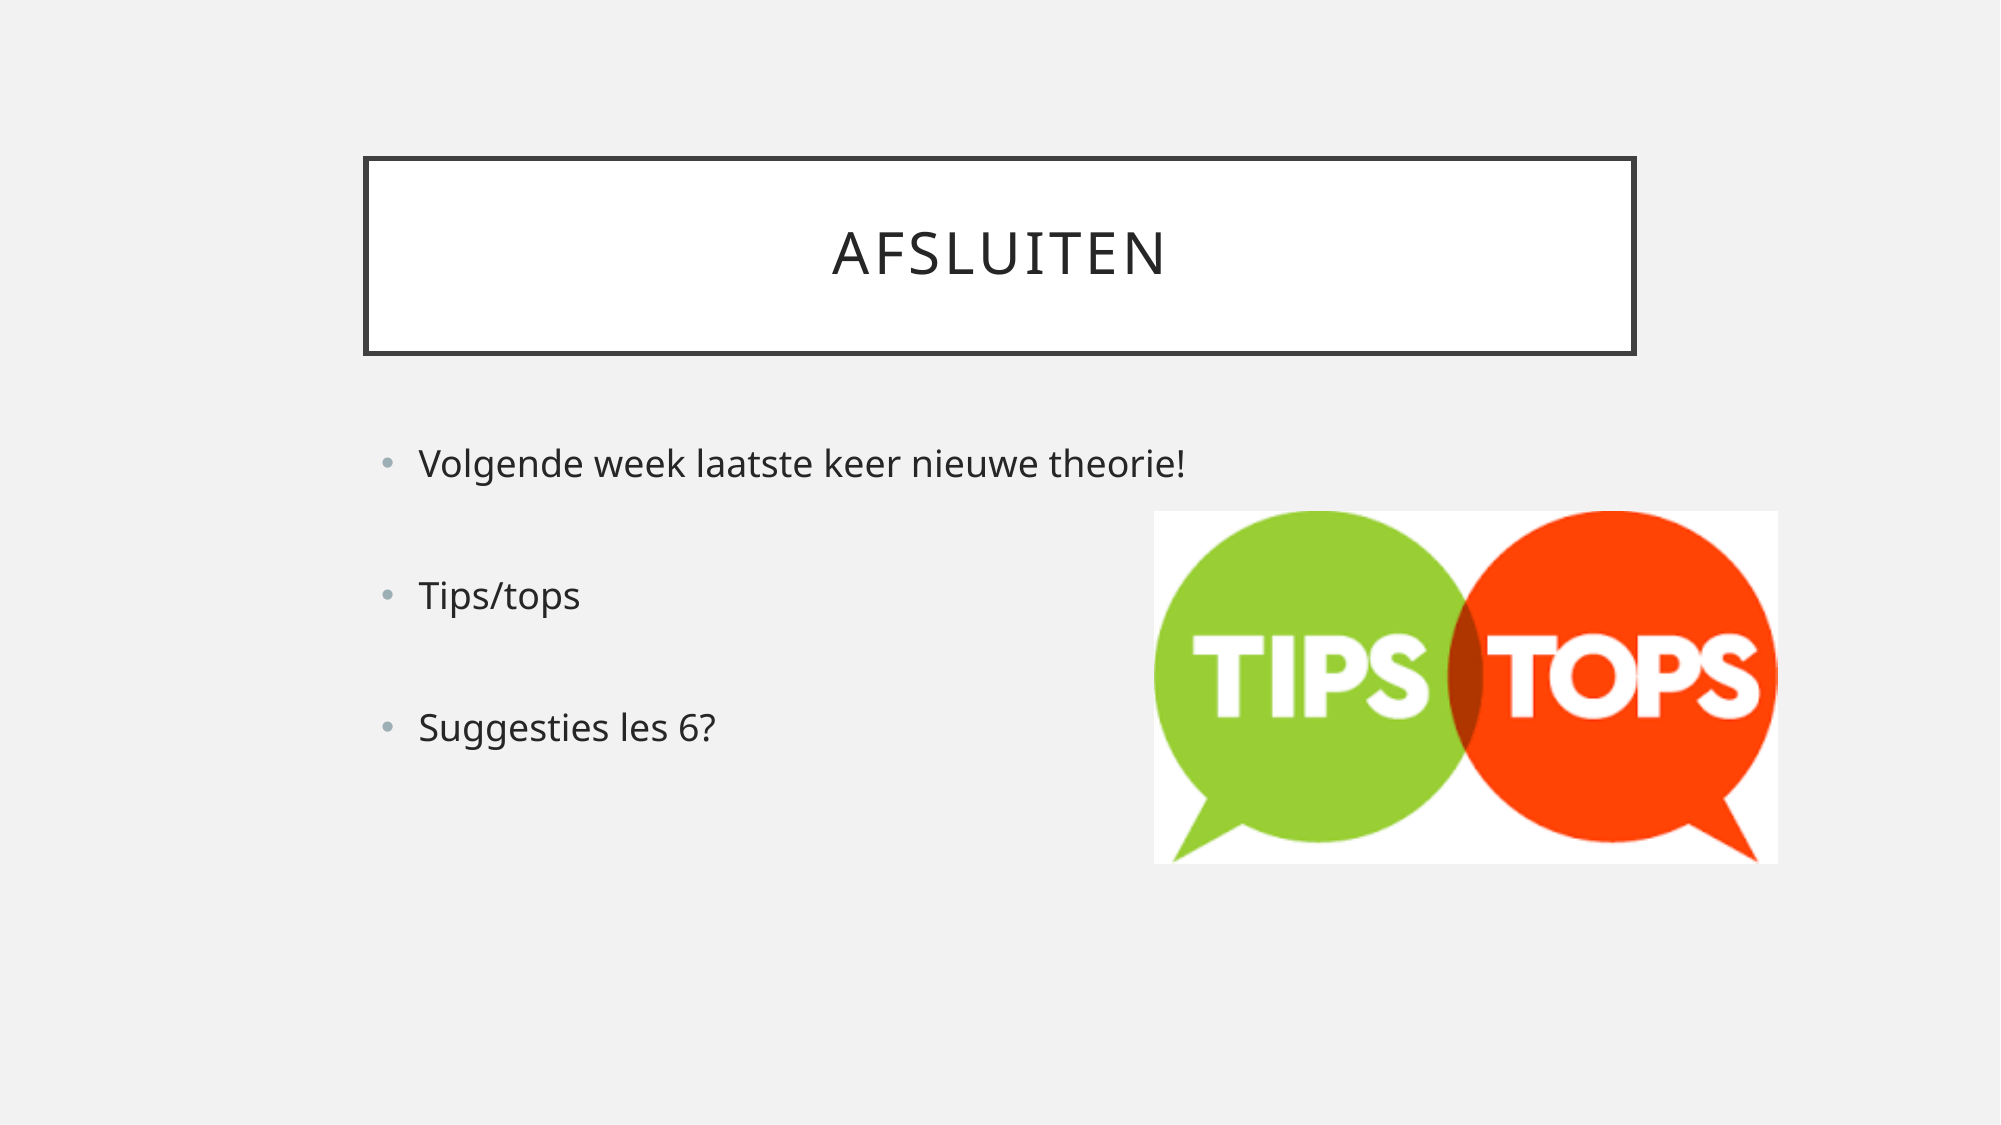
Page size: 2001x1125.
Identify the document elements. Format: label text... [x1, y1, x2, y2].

picture [1154, 511, 1778, 864]
list Volgende week laatste keer nieuwe theorie! Tips/tops Suggesties les 6? [366, 432, 1634, 942]
title afsluiten [363, 156, 1637, 356]
